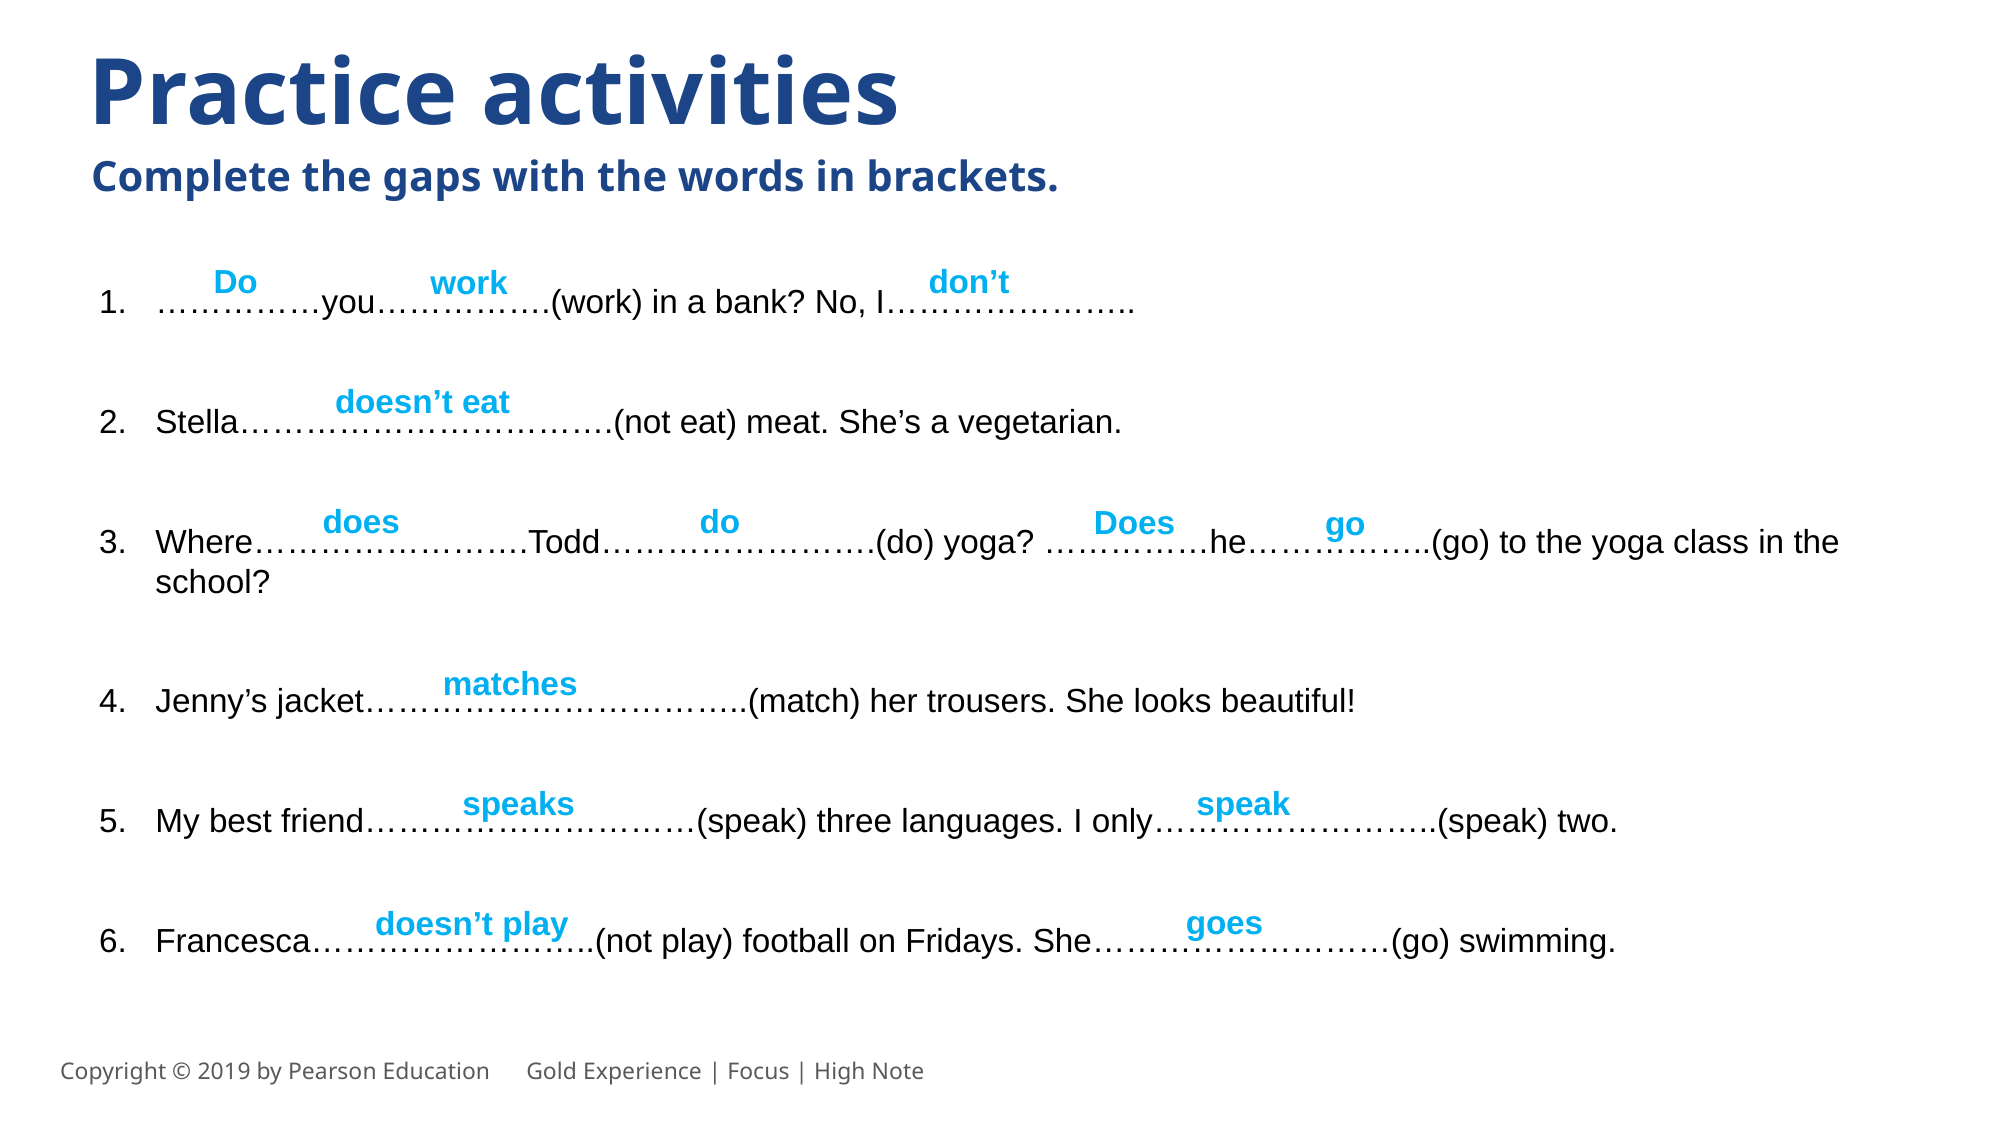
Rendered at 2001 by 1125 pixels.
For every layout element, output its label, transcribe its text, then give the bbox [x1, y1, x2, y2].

text_box work [415, 253, 523, 309]
footer Copyright © 2019 by Pearson Education Gold Experience | Focus | High Note [45, 1040, 1084, 1101]
text_box doesn’t eat [320, 373, 526, 428]
text_box go [1310, 494, 1381, 550]
text_box Practice activities [73, 37, 1181, 169]
text_box ……………you…………….(work) in a bank? No, I………………….. Stella…………………………….(not eat) meat. She’s a vegetarian. Where…………………….Todd…………………….(do) yoga? ……………he……………..(go) to the yoga class in the school? Jenny’s jacket……………………………..(match) her trousers. She looks beautiful! My best friend…………………………(speak) three languages. I only……………………..(speak) two. Francesca……………………..(not play) football on Fridays. She………………………(go) swimming. [84, 233, 1960, 967]
text_box does [307, 493, 415, 548]
text_box don’t [913, 252, 1025, 308]
text_box goes [1171, 894, 1279, 949]
text_box speak [1181, 775, 1306, 830]
text_box Do [198, 253, 273, 308]
text_box do [684, 492, 756, 548]
text_box doesn’t play [360, 894, 584, 950]
text_box Complete the gaps with the words in brackets. [76, 148, 1960, 217]
text_box matches [428, 654, 593, 710]
text_box Does [1079, 493, 1191, 549]
text_box speaks [447, 774, 591, 830]
